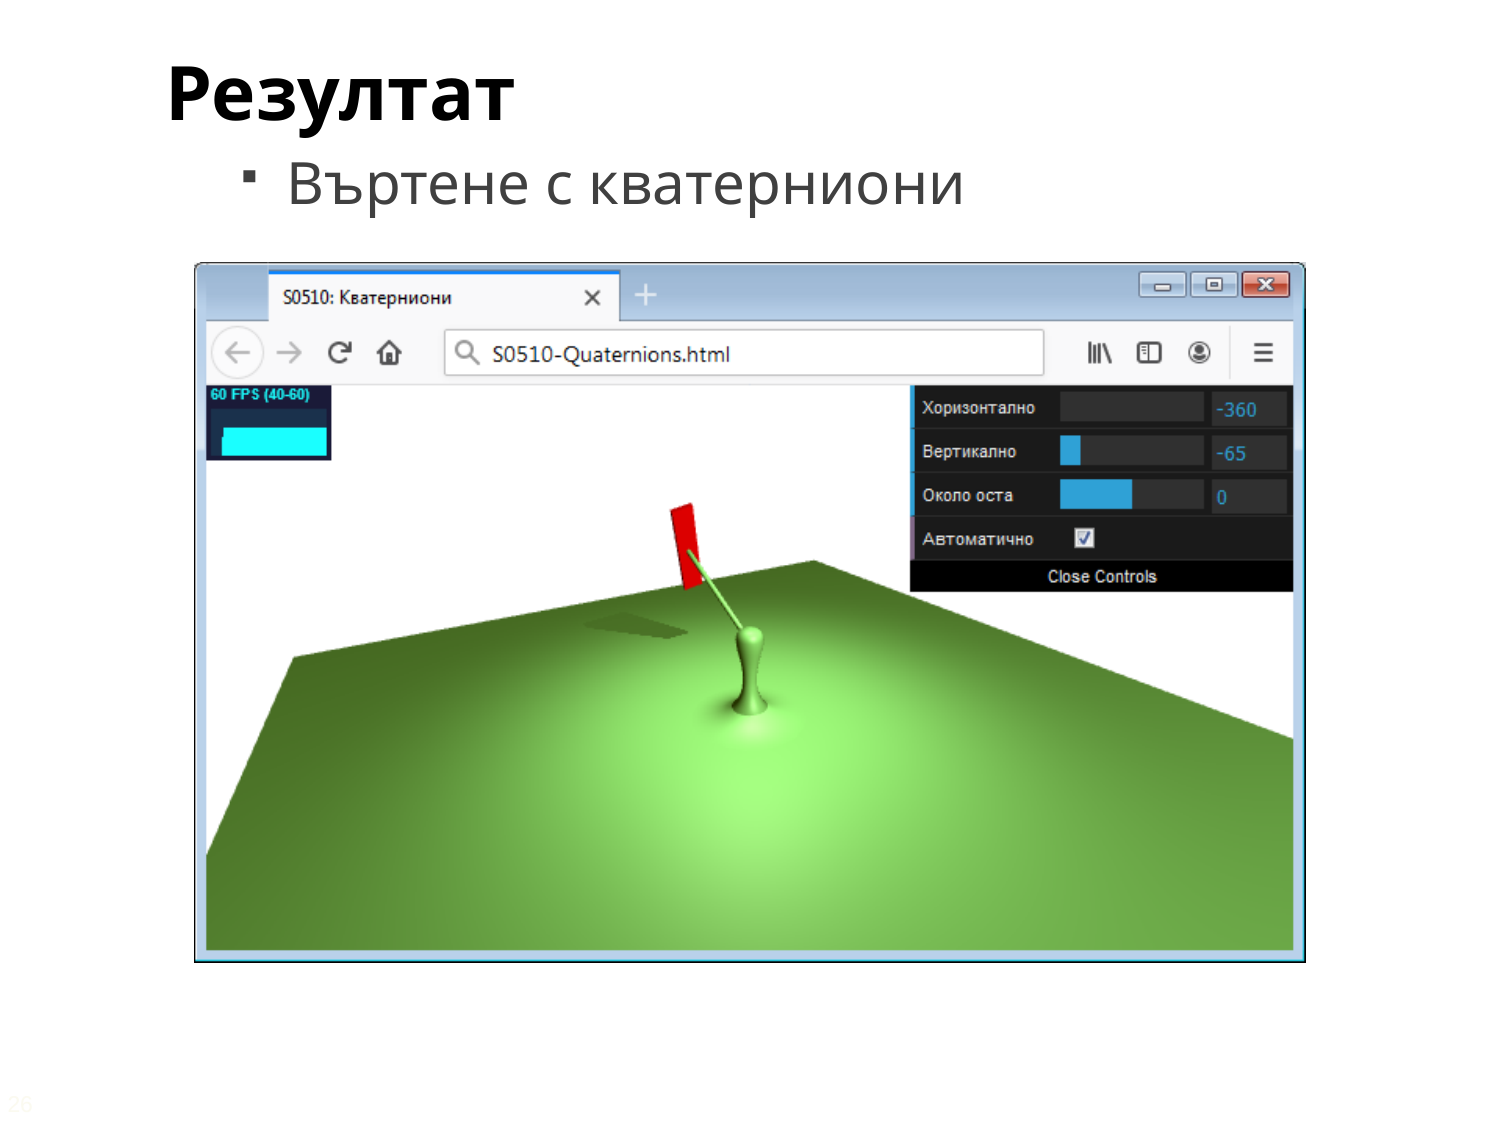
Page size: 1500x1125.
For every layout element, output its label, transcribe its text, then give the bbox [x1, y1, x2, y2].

list Резултат Въртене с кватерниони [150, 37, 1488, 1113]
picture [194, 262, 1306, 963]
